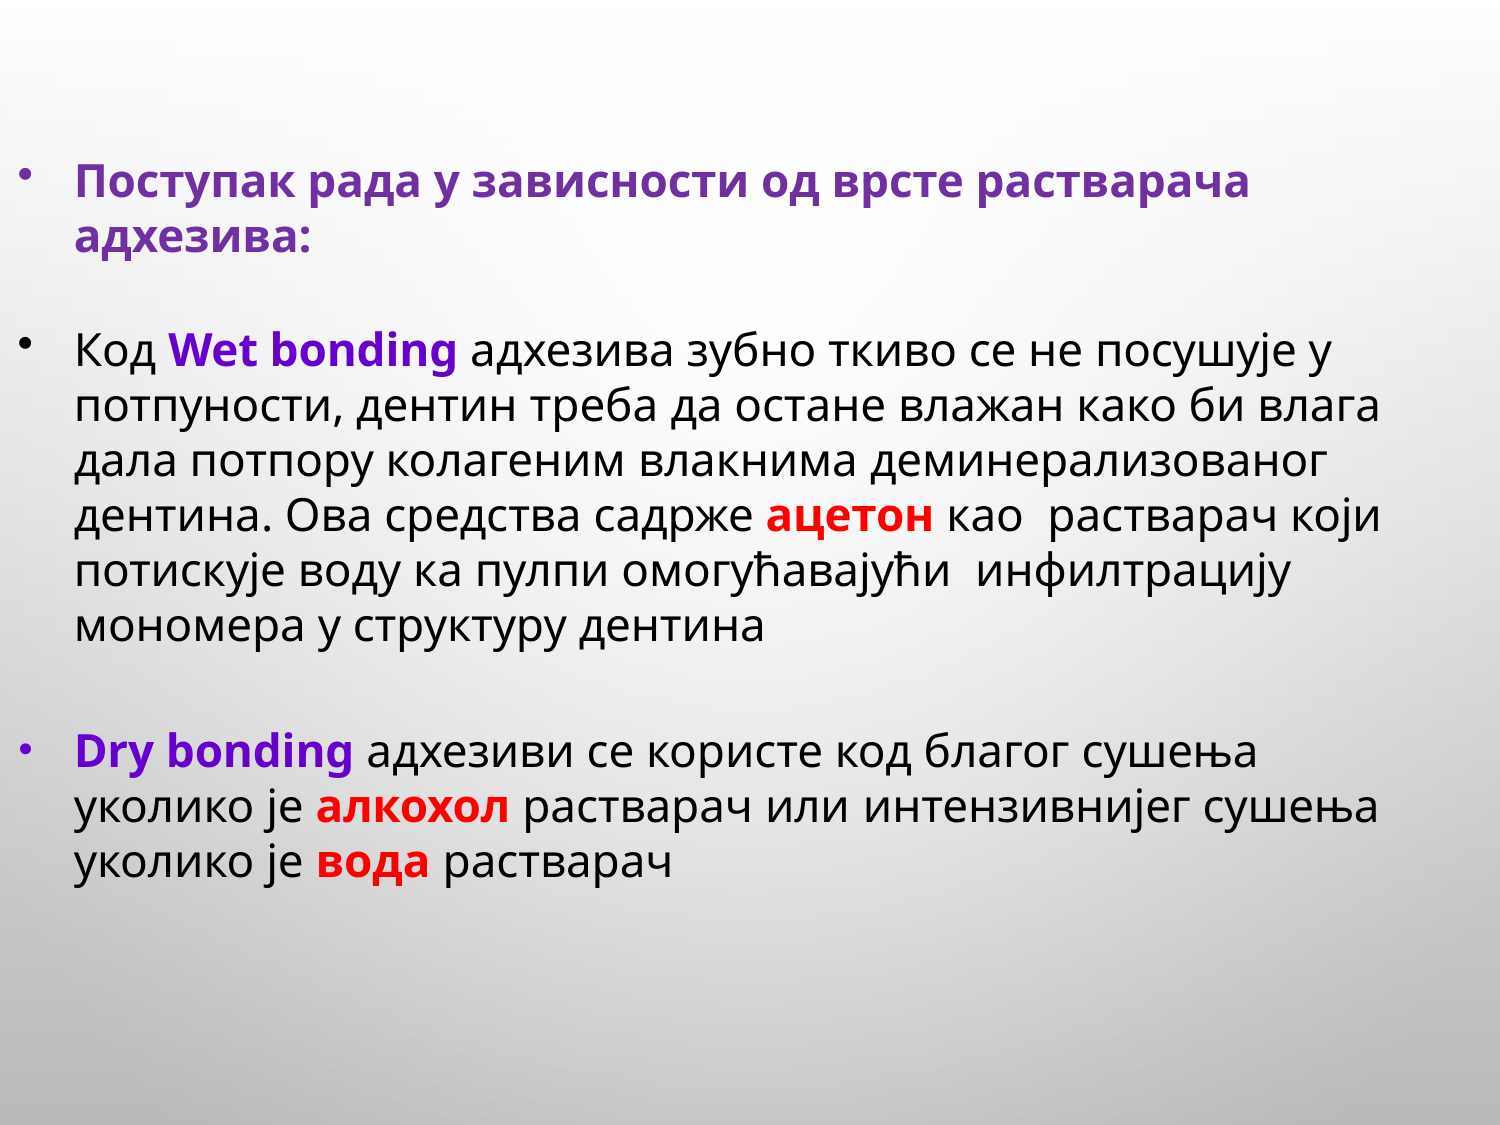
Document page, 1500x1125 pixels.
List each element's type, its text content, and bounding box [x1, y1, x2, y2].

text_box Поступак рада у зависности од врсте растварача адхезива: Код Wet bonding адхезива зубно ткиво се не посушује у потпуности, дентин треба да остане влажан како би влага дала потпору колагеним влакнима деминерализованог дентина. Ова средства садрже ацетон као растварач који потискује воду ка пулпи омогућавајући инфилтрацију мономера у структуру дентина Dry bonding адхезиви се користе код благог сушења уколико је алкохол растварач или интензивнијег сушења уколико је вода растварач [15, 149, 1485, 887]
picture [0, 0, 1500, 1125]
